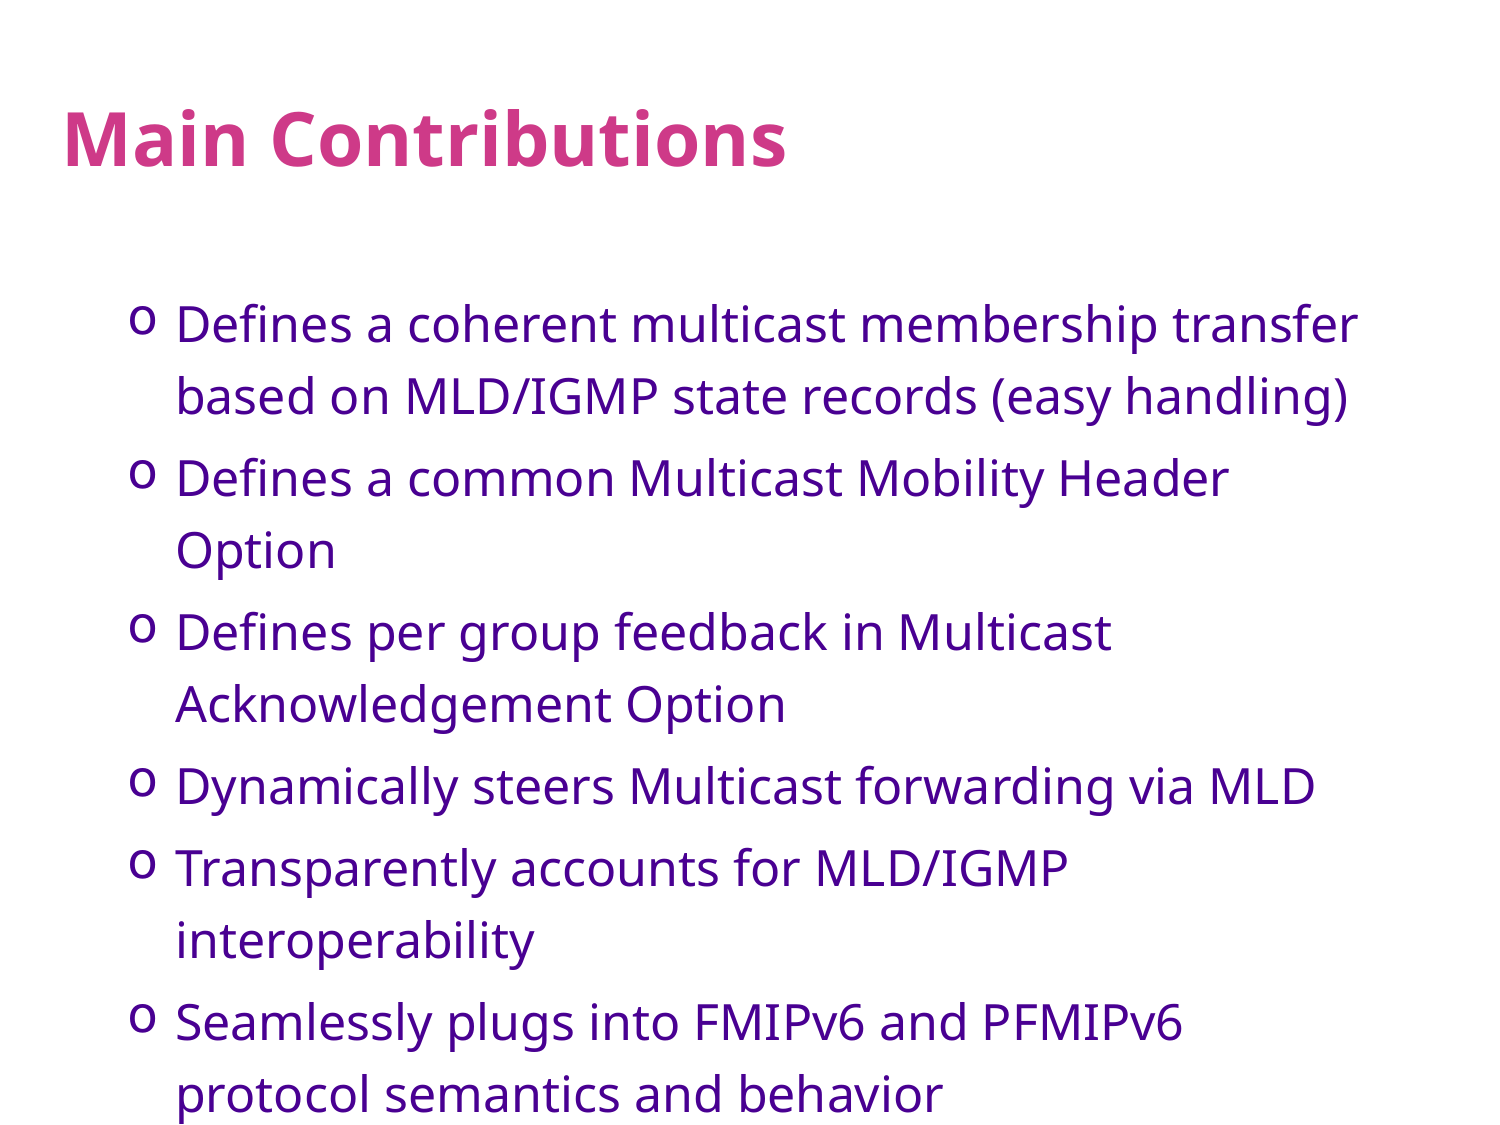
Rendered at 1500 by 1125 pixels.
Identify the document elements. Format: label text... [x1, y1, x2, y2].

title Main Contributions [46, 42, 1323, 231]
list Defines a coherent multicast membership transfer based on MLD/IGMP state records (easy handling) Defines a common Multicast Mobility Header Option Defines per group feedback in Multicast Acknowledgement Option Dynamically steers Multicast forwarding via MLD Transparently accounts for MLD/IGMP interoperability Seamlessly plugs into FMIPv6 and PFMIPv6 protocol semantics and behavior [111, 272, 1388, 1001]
